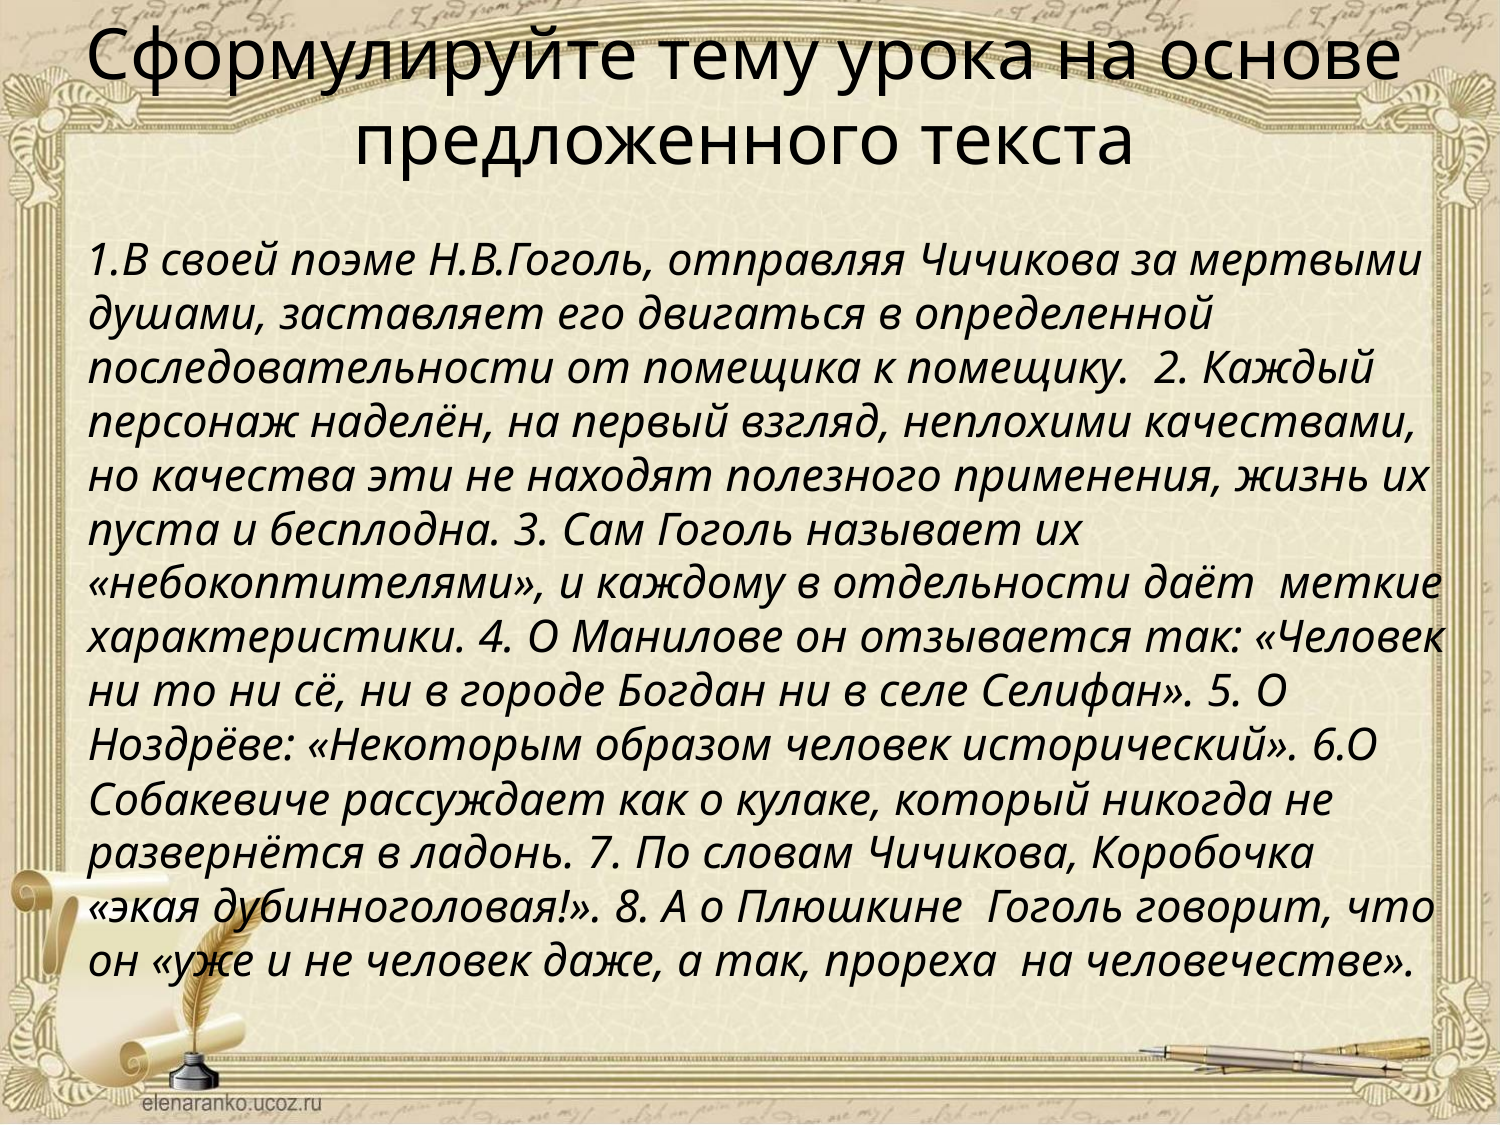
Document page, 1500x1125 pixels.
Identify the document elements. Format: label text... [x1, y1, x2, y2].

picture [0, 0, 1500, 1125]
list 1.В своей поэме Н.В.Гоголь, отправляя Чичикова за мертвыми душами, заставляет его двигаться в определенной последовательности от помещика к помещику. 2. Каждый персонаж наделён, на первый взгляд, неплохими качествами, но качества эти не находят полезного применения, жизнь их пуста и бесплодна. 3. Сам Гоголь называет их «небокоптителями», и каждому в отдельности даёт меткие характеристики. 4. О Манилове он отзывается так: «Человек ни то ни сё, ни в городе Богдан ни в селе Селифан». 5. О Ноздрёве: «Некоторым образом человек исторический». 6.О Собакевиче рассуждает как о кулаке, который никогда не развернётся в ладонь. 7. По словам Чичикова, Коробочка «экая дубинноголовая!». 8. А о Плюшкине Гоголь говорит, что он «уже и не человек даже, а так, прореха на человечестве». [23, 222, 1465, 1085]
title Сформулируйте тему урока на основе предложенного текста [70, 0, 1421, 188]
